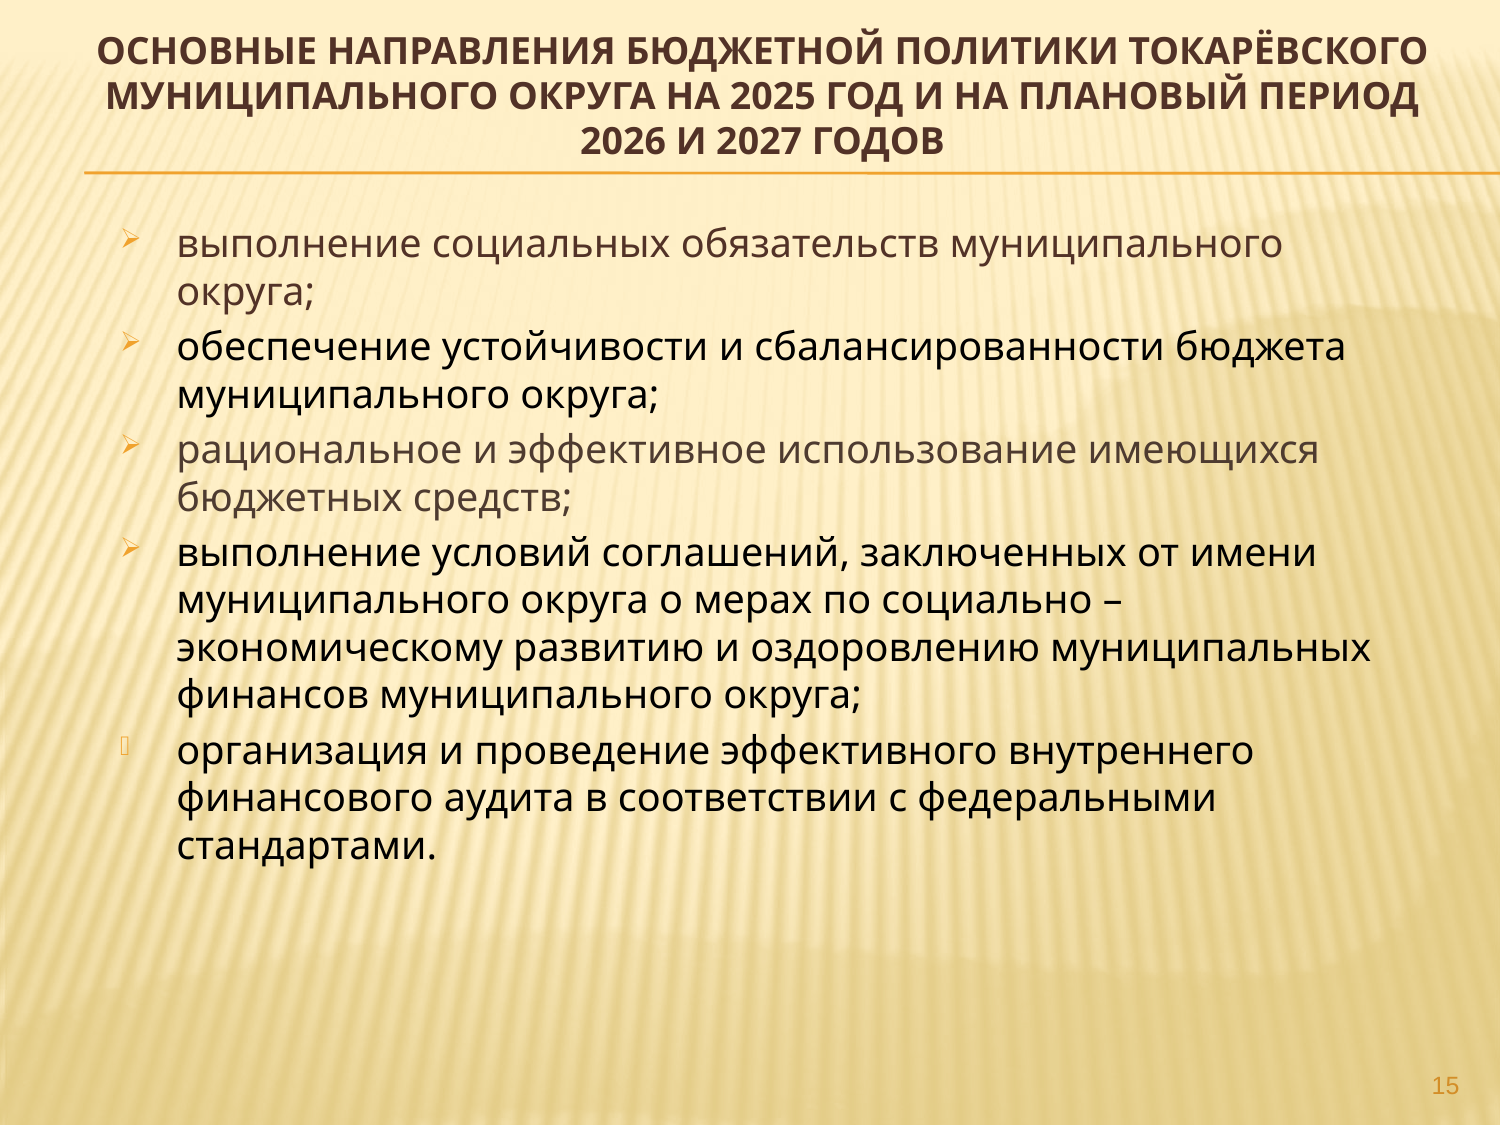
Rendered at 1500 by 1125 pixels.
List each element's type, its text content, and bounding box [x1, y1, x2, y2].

title Основные направления бюджетной политики ТОКАРЁВСКОГО муниципального округа на 2025 год и на плановый период 2026 и 2027 годов [76, 19, 1449, 171]
list выполнение социальных обязательств муниципального округа; обеспечение устойчивости и сбалансированности бюджета муниципального округа; рациональное и эффективное использование имеющихся бюджетных средств; выполнение условий соглашений, заключенных от имени муниципального округа о мерах по социально – экономическому развитию и оздоровлению муниципальных финансов муниципального округа; организация и проведение эффективного внутреннего финансового аудита в соответствии с федеральными стандартами. [105, 210, 1439, 1125]
slide_number 15 [1350, 1061, 1475, 1103]
